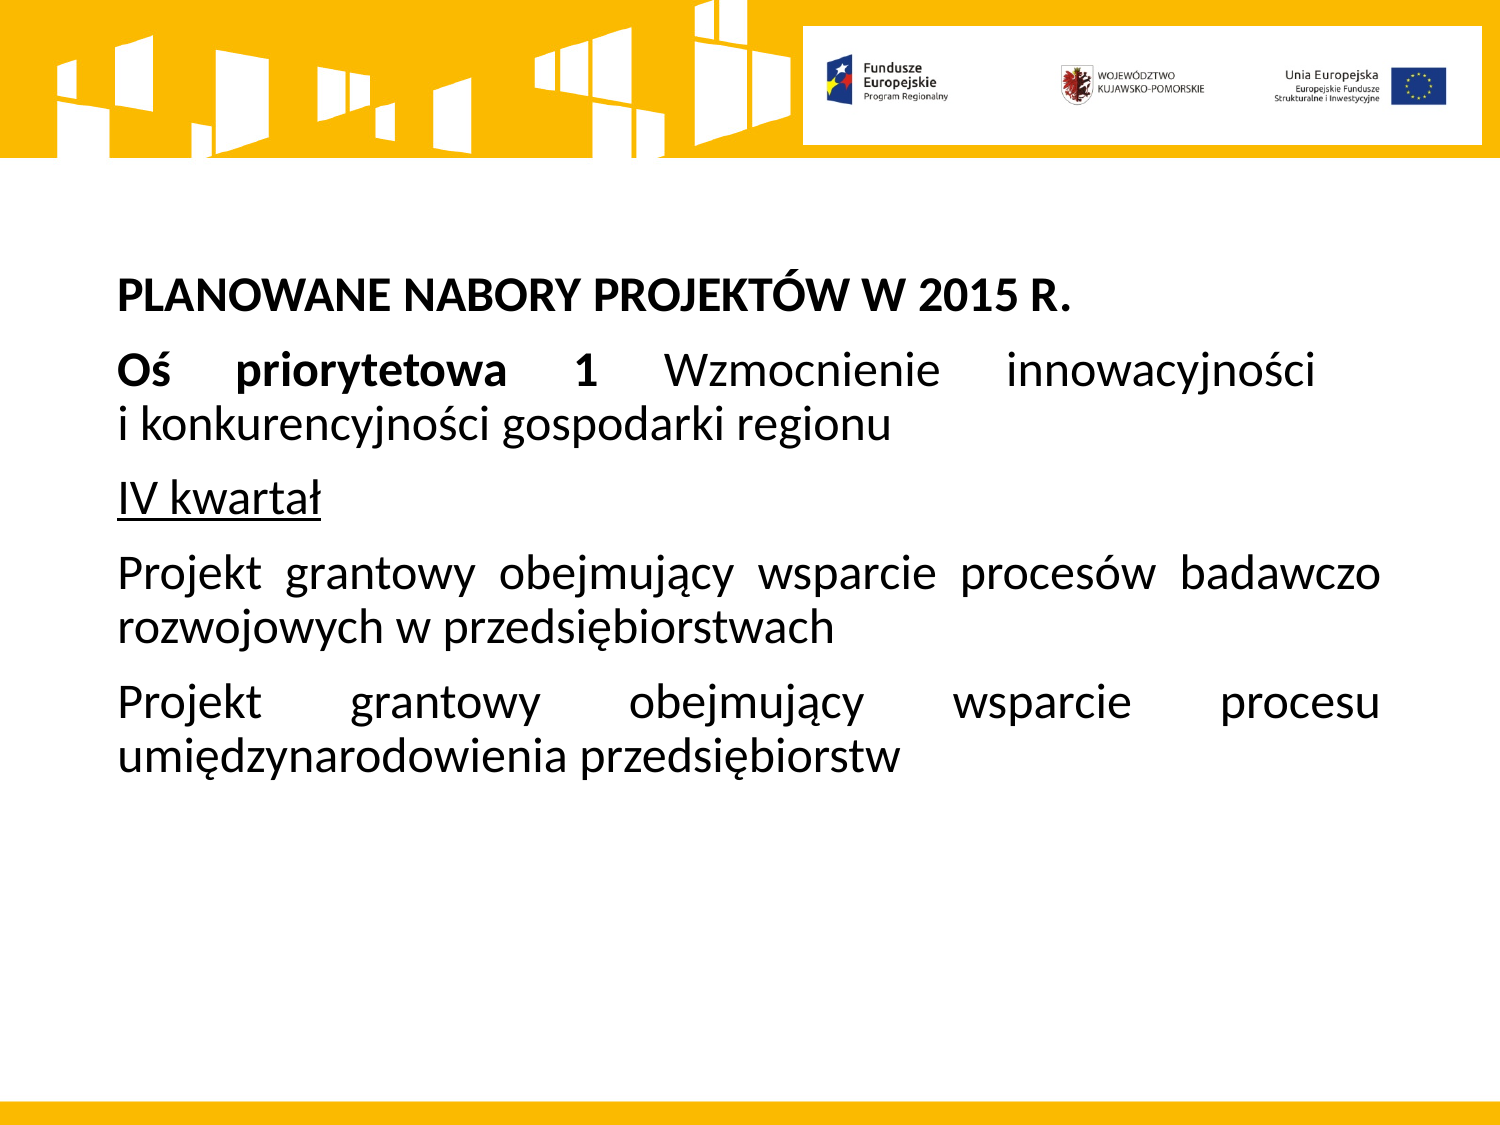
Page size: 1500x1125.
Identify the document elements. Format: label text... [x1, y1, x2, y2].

list PLANOWANE NABORY PROJEKTÓW W 2015 R. Oś priorytetowa 1 Wzmocnienie innowacyjności i konkurencyjności gospodarki regionu IV kwartał Projekt grantowy obejmujący wsparcie procesów badawczo rozwojowych w przedsiębiorstwach Projekt grantowy obejmujący wsparcie procesu umiędzynarodowienia przedsiębiorstw [102, 185, 1397, 999]
picture [0, 0, 1500, 1125]
